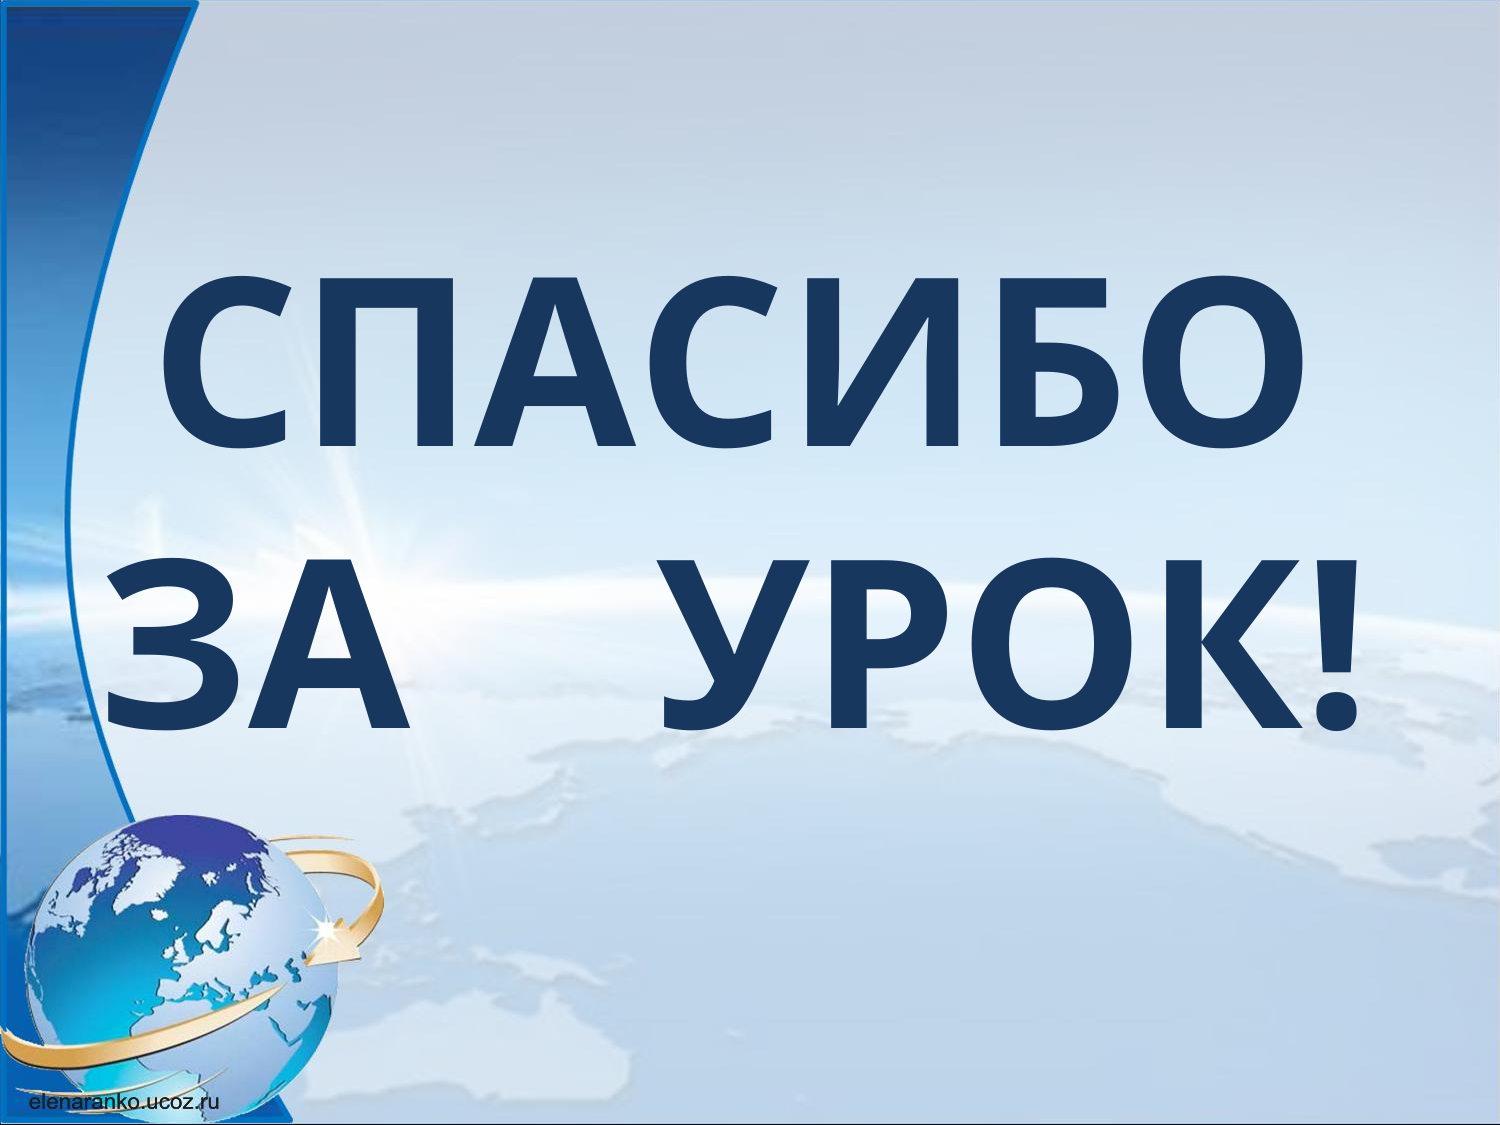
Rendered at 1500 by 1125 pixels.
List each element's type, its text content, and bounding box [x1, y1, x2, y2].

picture [0, 0, 1500, 1125]
title СПАСИБО ЗА УРОК! [58, 164, 1409, 823]
